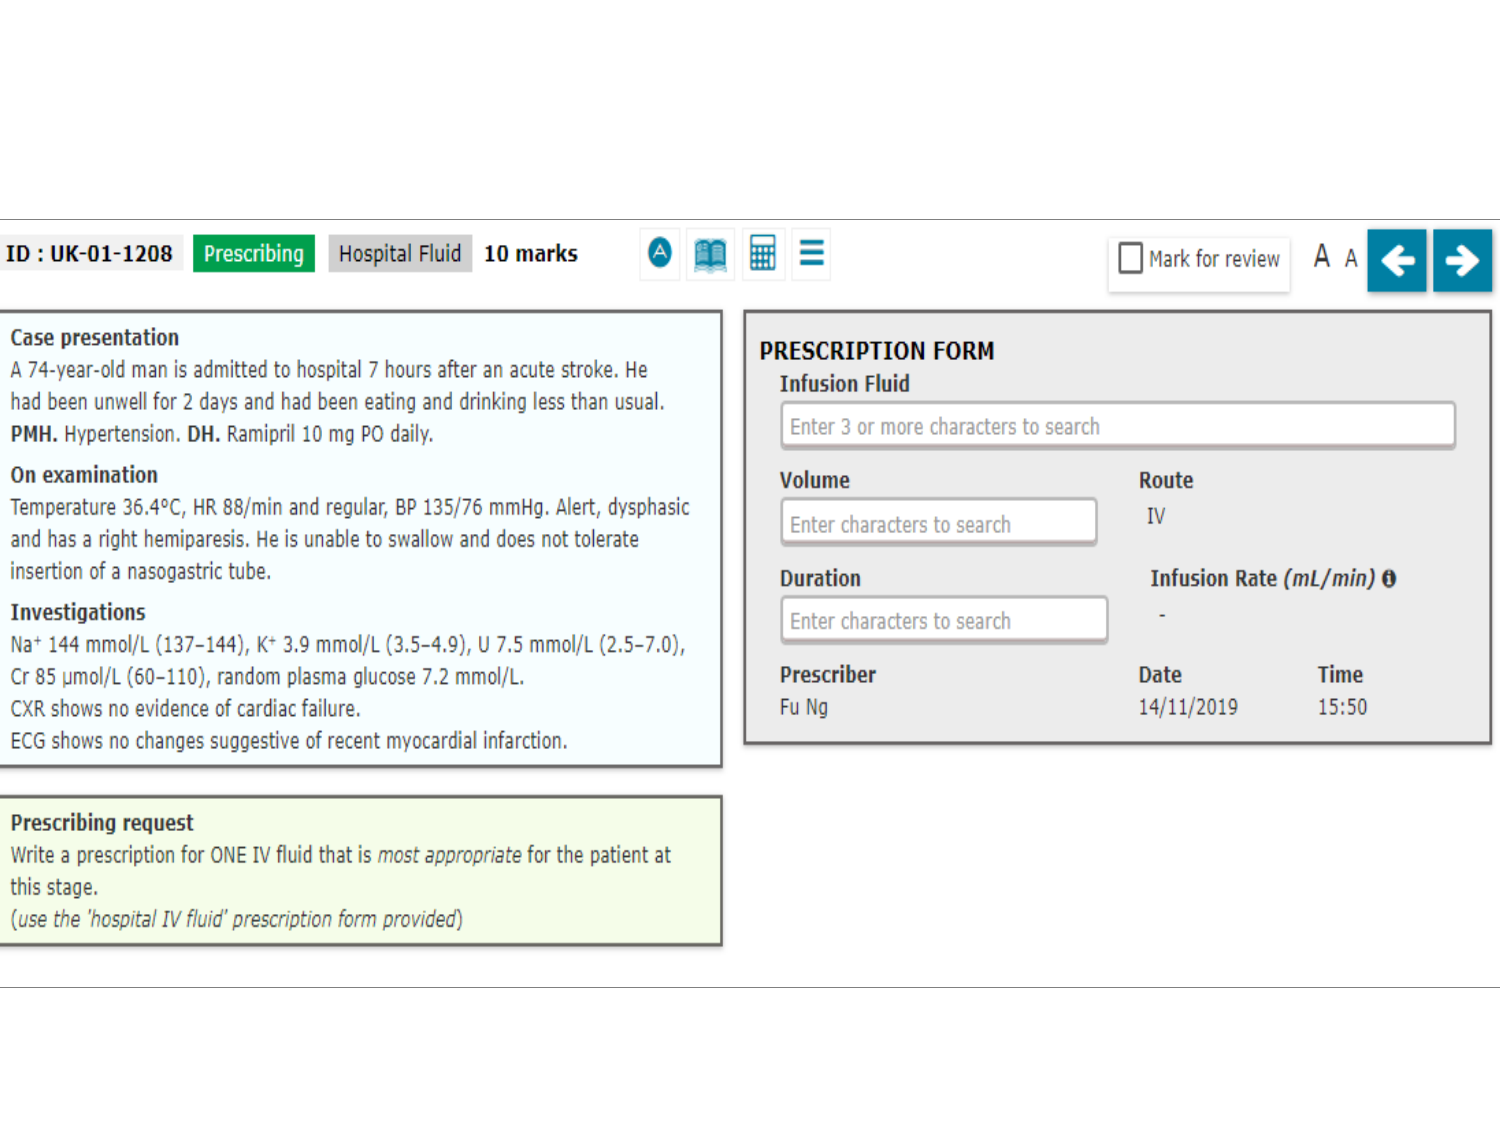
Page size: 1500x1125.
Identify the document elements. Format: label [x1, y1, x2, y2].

picture [0, 219, 1500, 988]
